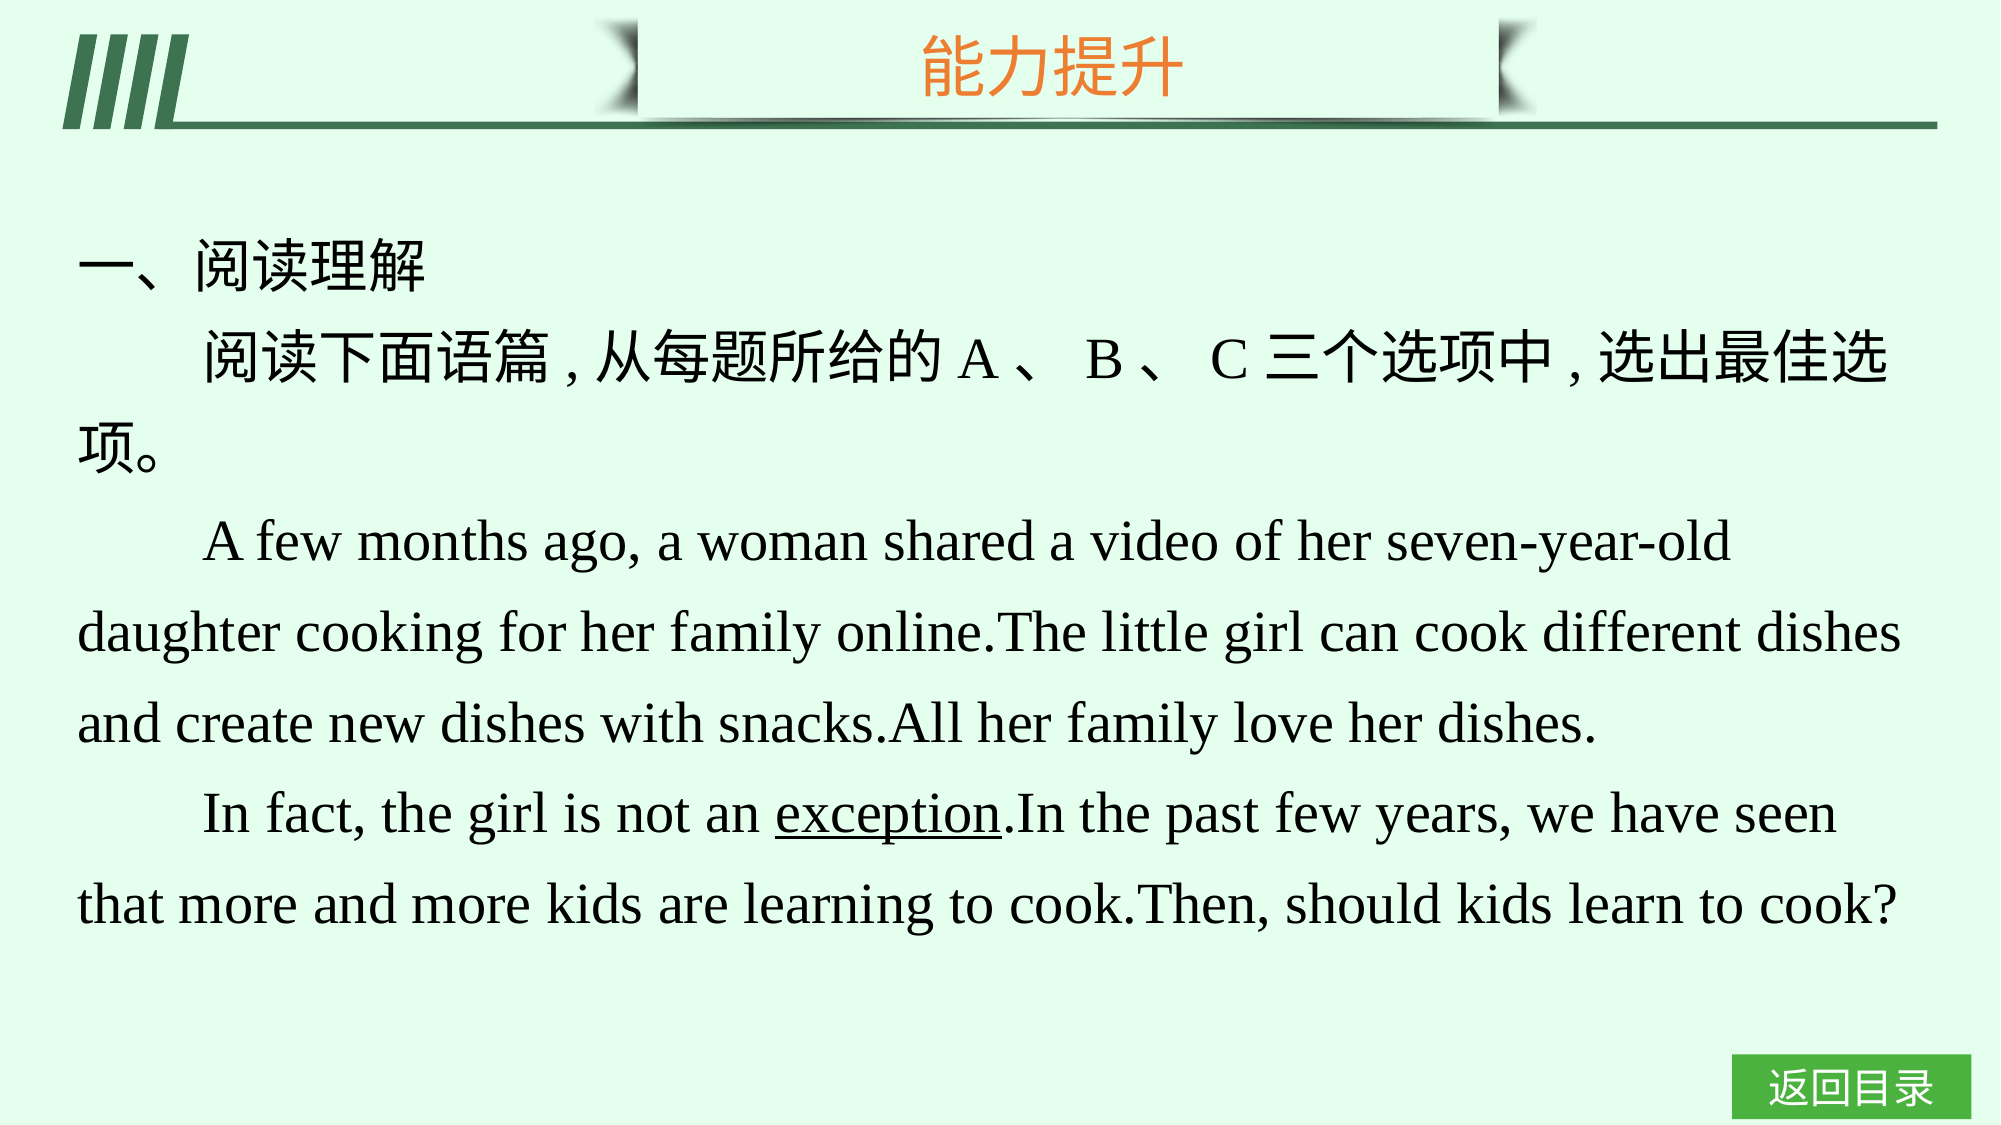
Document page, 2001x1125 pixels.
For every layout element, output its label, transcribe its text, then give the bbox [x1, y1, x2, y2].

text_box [594, 16, 1537, 127]
text_box 一、阅读理解 阅读下面语篇,从每题所给的A、B、C三个选项中,选出最佳选项。 A few months ago, a woman shared a video of her seven-year-old daughter cooking for her family online.The little girl can cook different dishes and create new dishes with snacks.All her family love her dishes. In fact, the girl is not an exception.In the past few years, we have seen that more and more kids are learning to cook.Then, should kids learn to cook? [62, 200, 1938, 943]
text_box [62, 34, 1938, 130]
